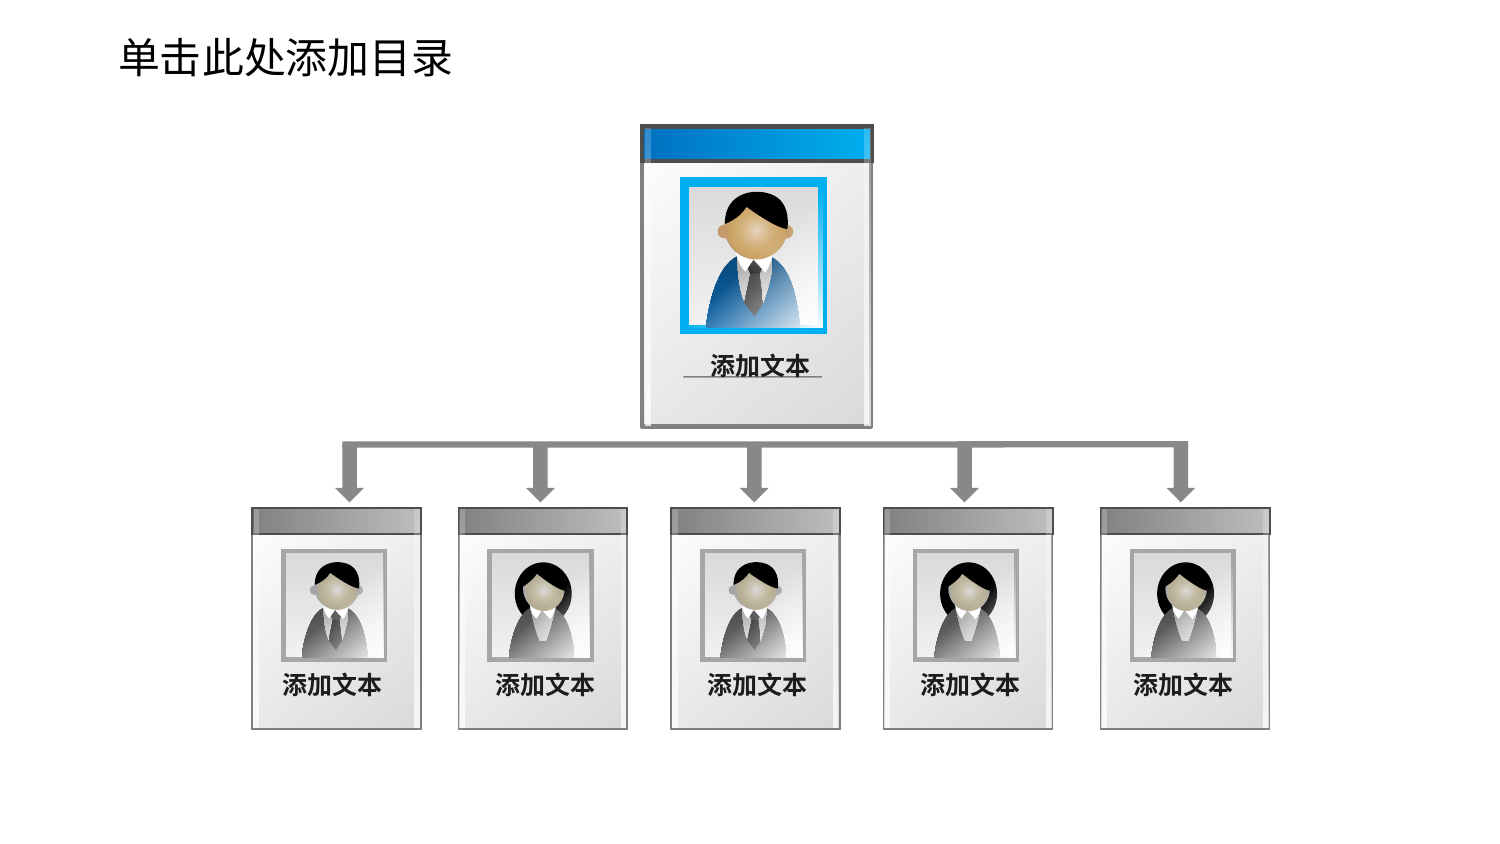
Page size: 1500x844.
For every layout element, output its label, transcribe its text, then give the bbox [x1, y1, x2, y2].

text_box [334, 444, 1196, 503]
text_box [671, 508, 840, 729]
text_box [641, 126, 872, 427]
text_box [458, 508, 628, 729]
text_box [883, 508, 1053, 729]
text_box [252, 508, 422, 729]
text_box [1100, 508, 1270, 729]
title 单击此处添加目录 [103, 29, 1397, 91]
